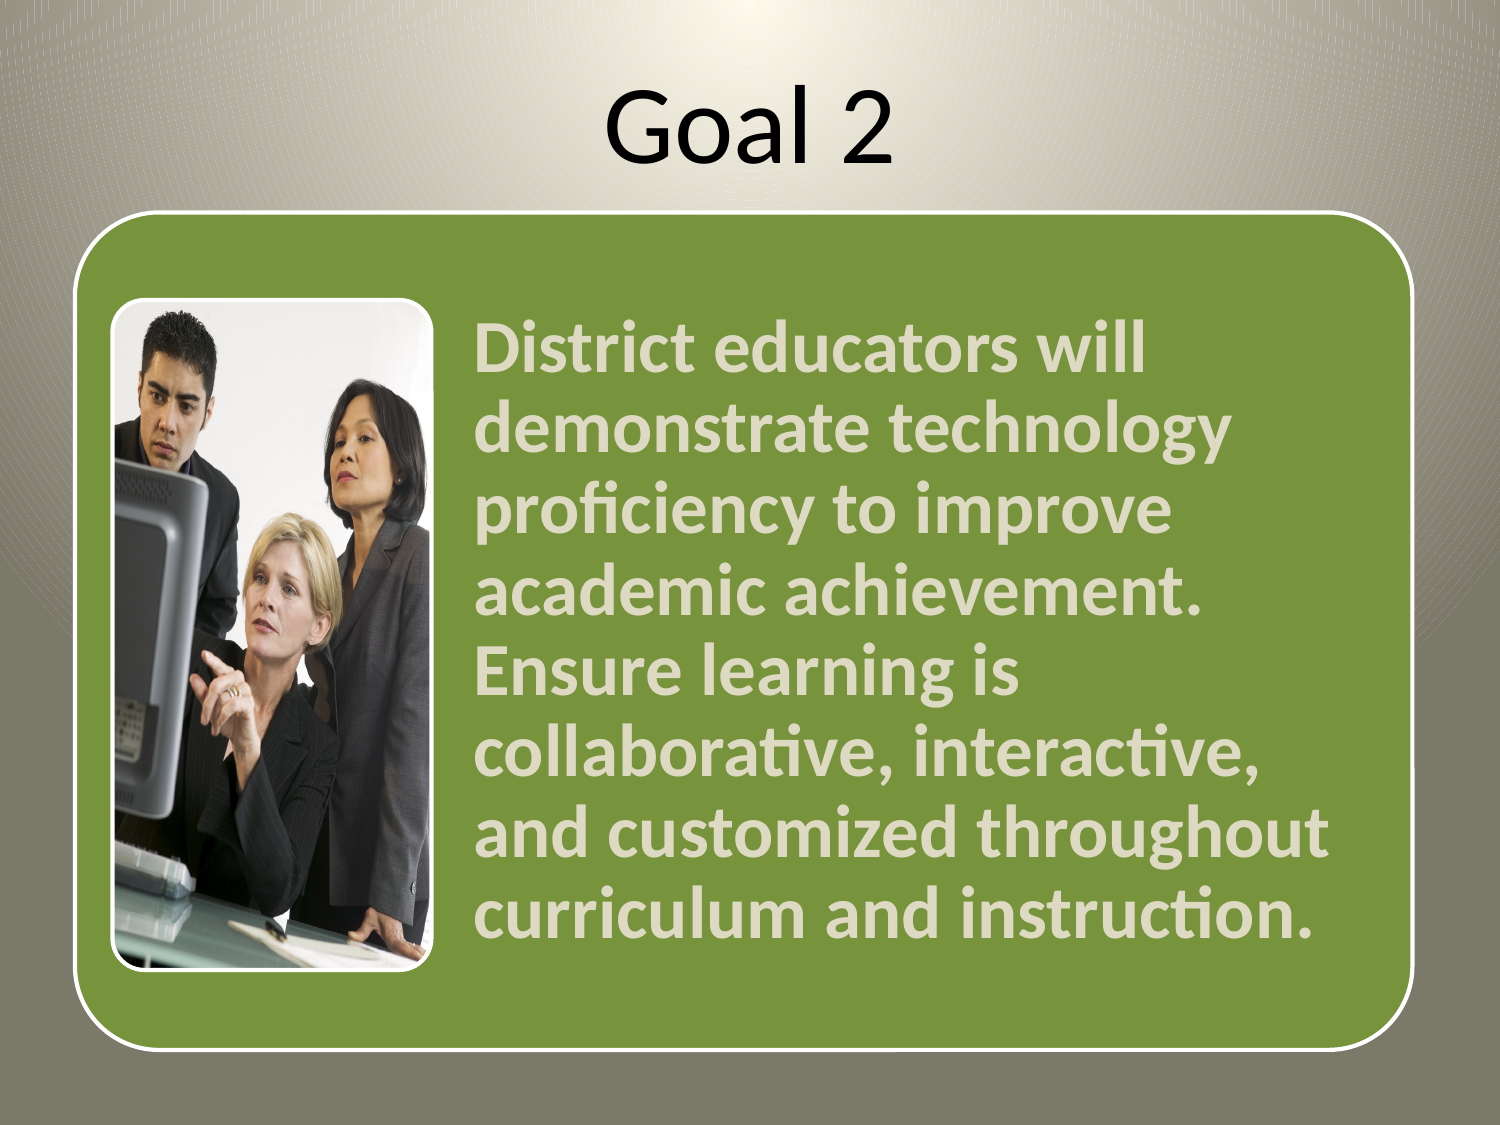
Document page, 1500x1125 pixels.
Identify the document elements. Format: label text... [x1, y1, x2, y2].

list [74, 212, 1413, 1051]
title Goal 2 [75, 24, 1425, 213]
